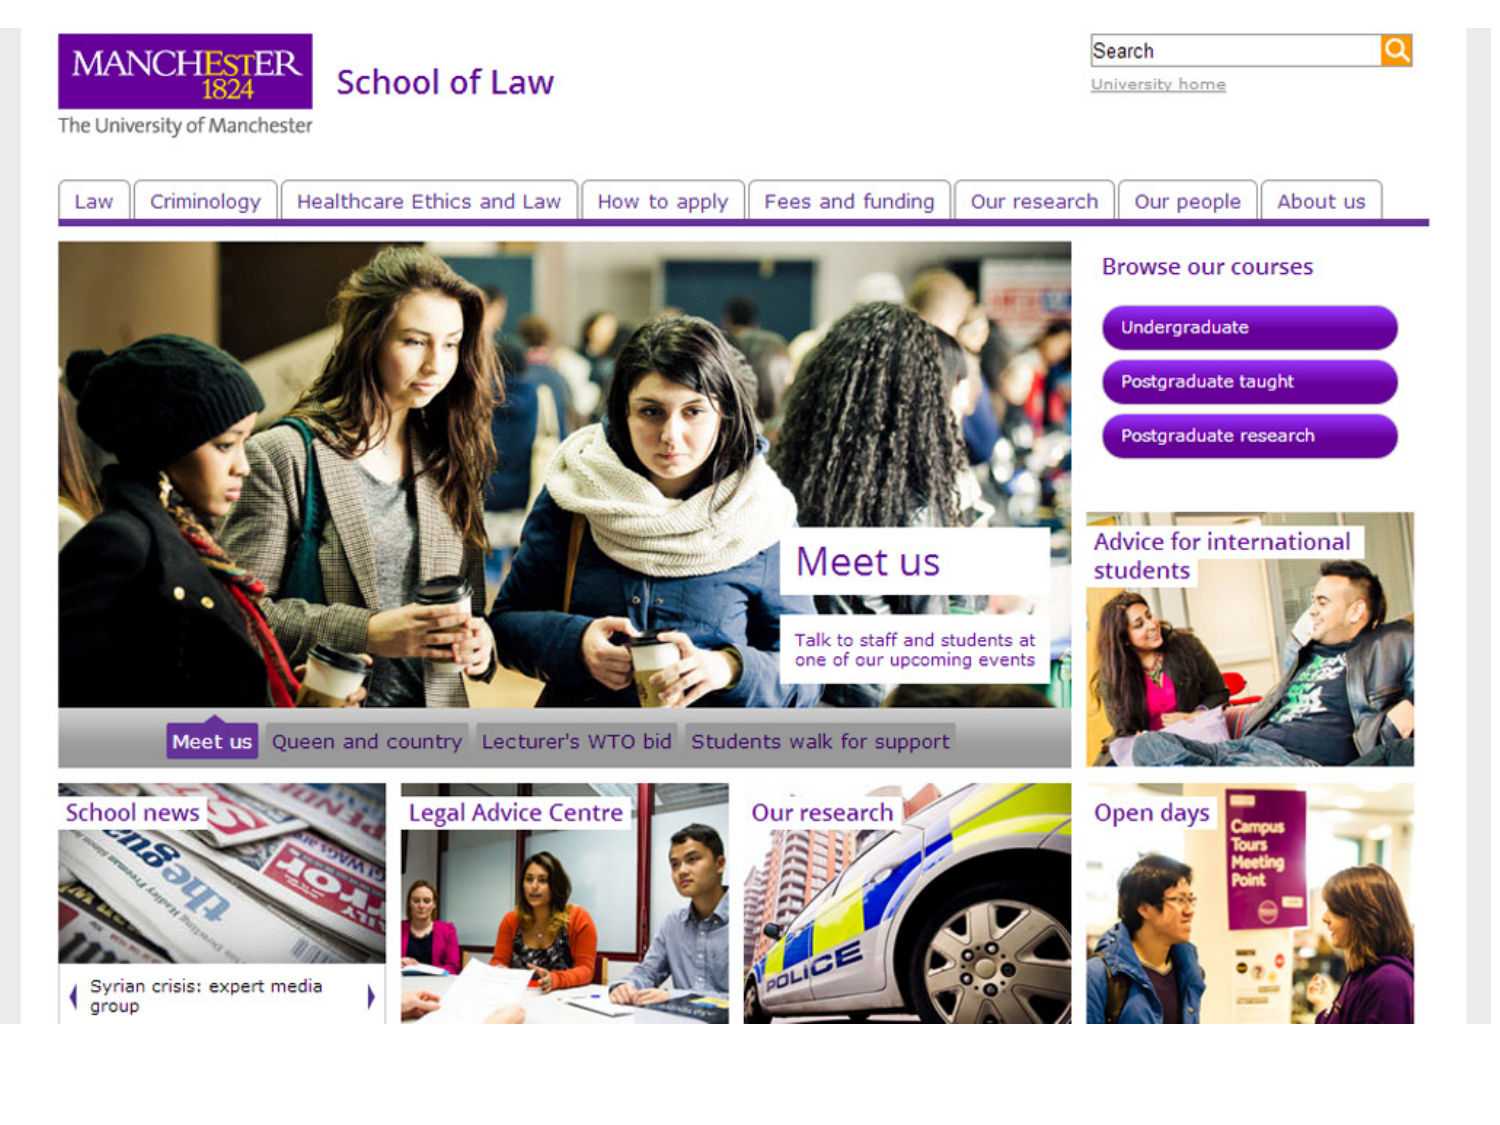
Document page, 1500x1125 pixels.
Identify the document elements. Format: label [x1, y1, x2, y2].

picture [0, 28, 1491, 1024]
